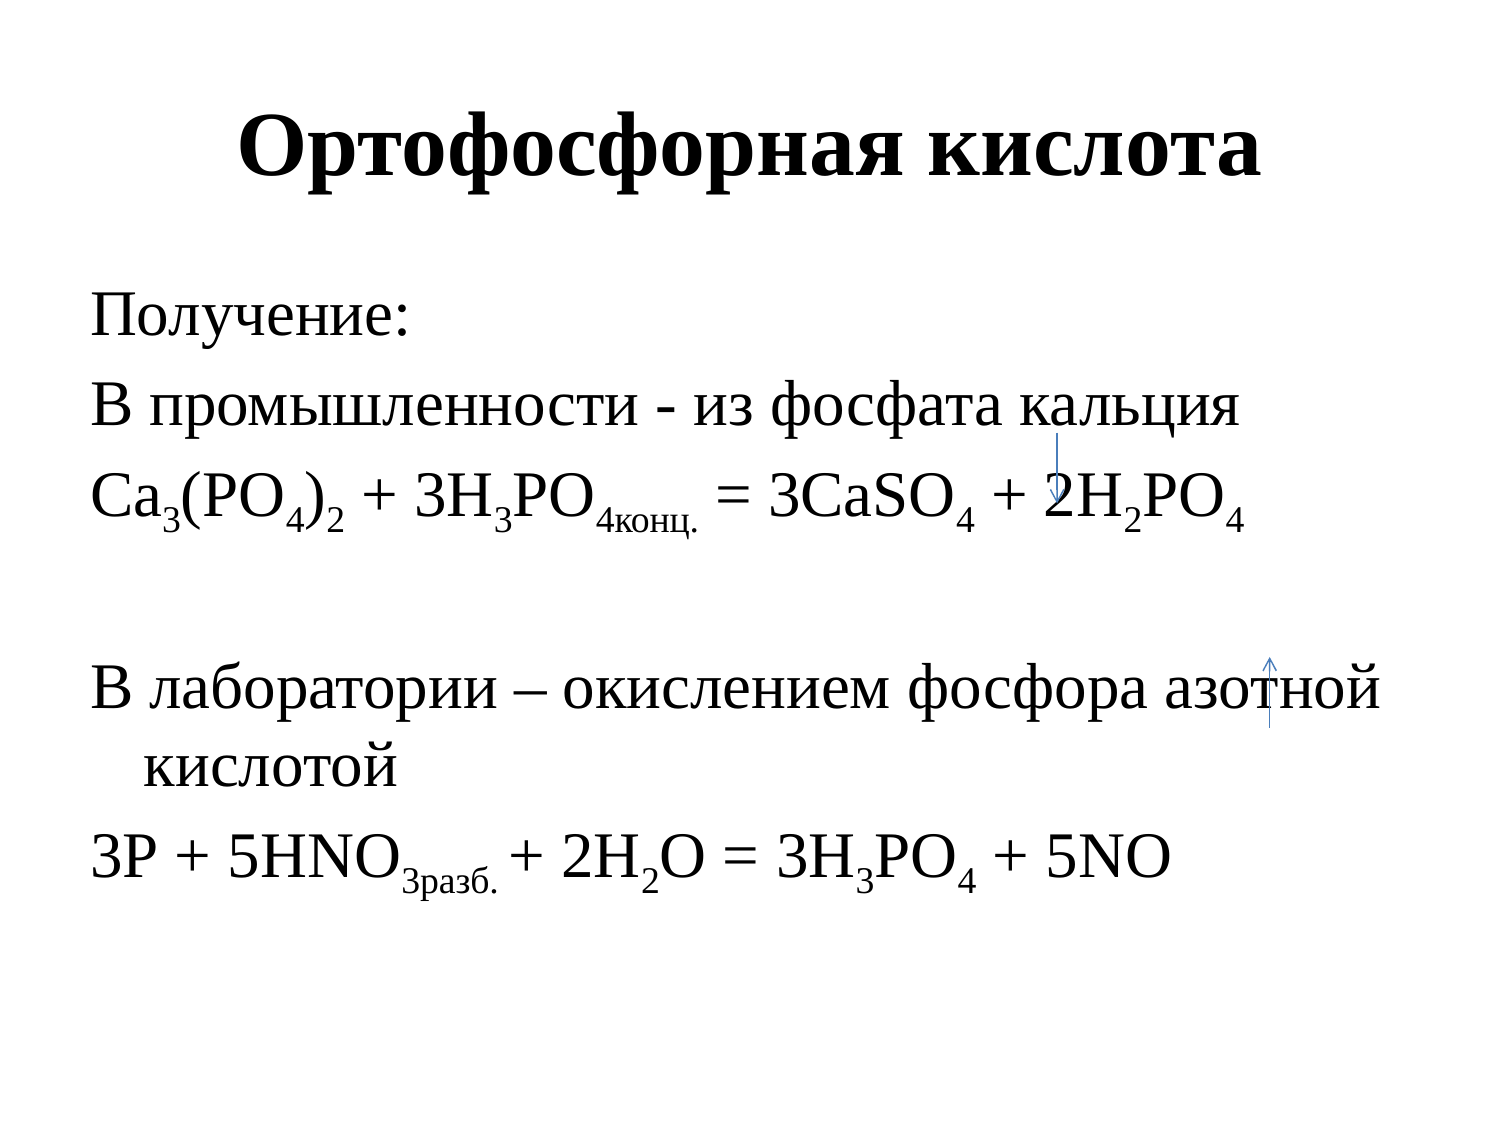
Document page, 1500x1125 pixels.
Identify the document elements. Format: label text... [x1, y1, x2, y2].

list Получение: В промышленности - из фосфата кальция Ca3(PO4)2 + 3H3PO4конц. = 3CaSO4 + 2H2PO4 В лаборатории – окислением фосфора азотной кислотой 3P + 5HNO3разб. + 2H2O = 3H3PO4 + 5NO [75, 262, 1425, 1005]
title Ортофосфорная кислота [75, 45, 1425, 233]
